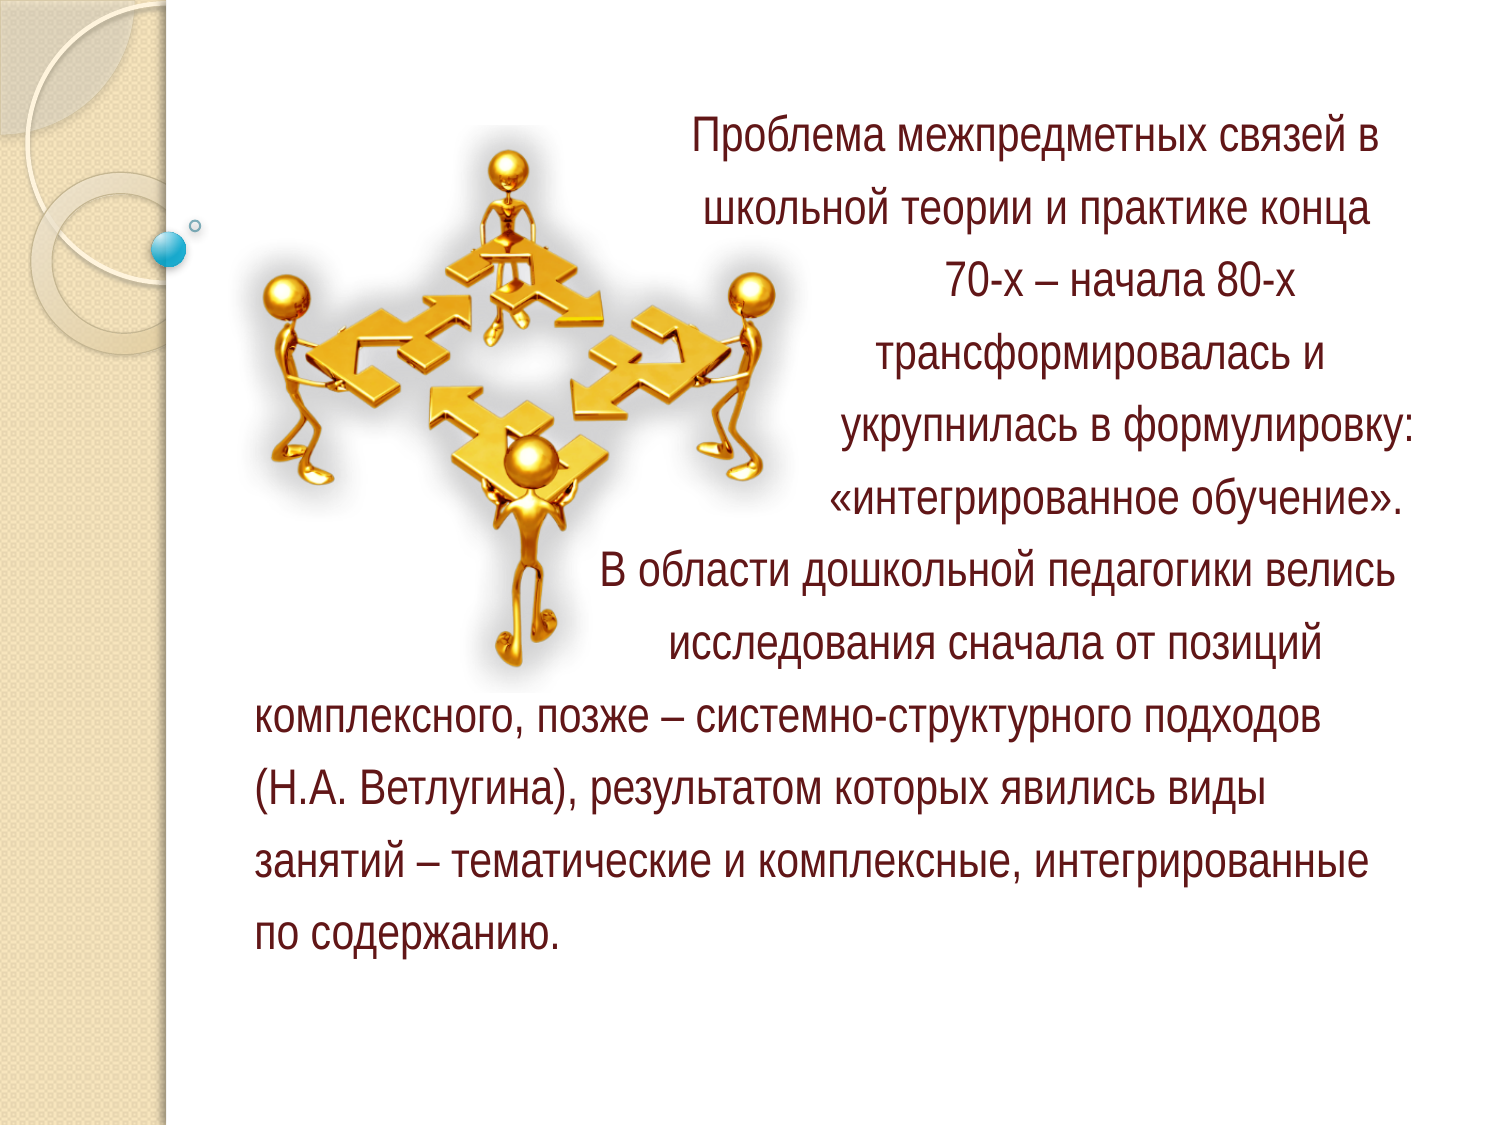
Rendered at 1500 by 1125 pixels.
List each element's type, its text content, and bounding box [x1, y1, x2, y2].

picture [194, 125, 853, 693]
subtitle Проблема межпредметных связей в школьной теории и практике конца 70-х – начала 80-х трансформировалась и укрупнилась в формулировку: «интегрированное обучение». В области дошкольной педагогики велись исследования сначала от позиций комплексного, позже – системно-структурного подходов (Н.А. Ветлугина), результатом которых явились виды занятий – тематические и комплексные, интегрированные по содержанию. [234, 101, 1451, 1012]
